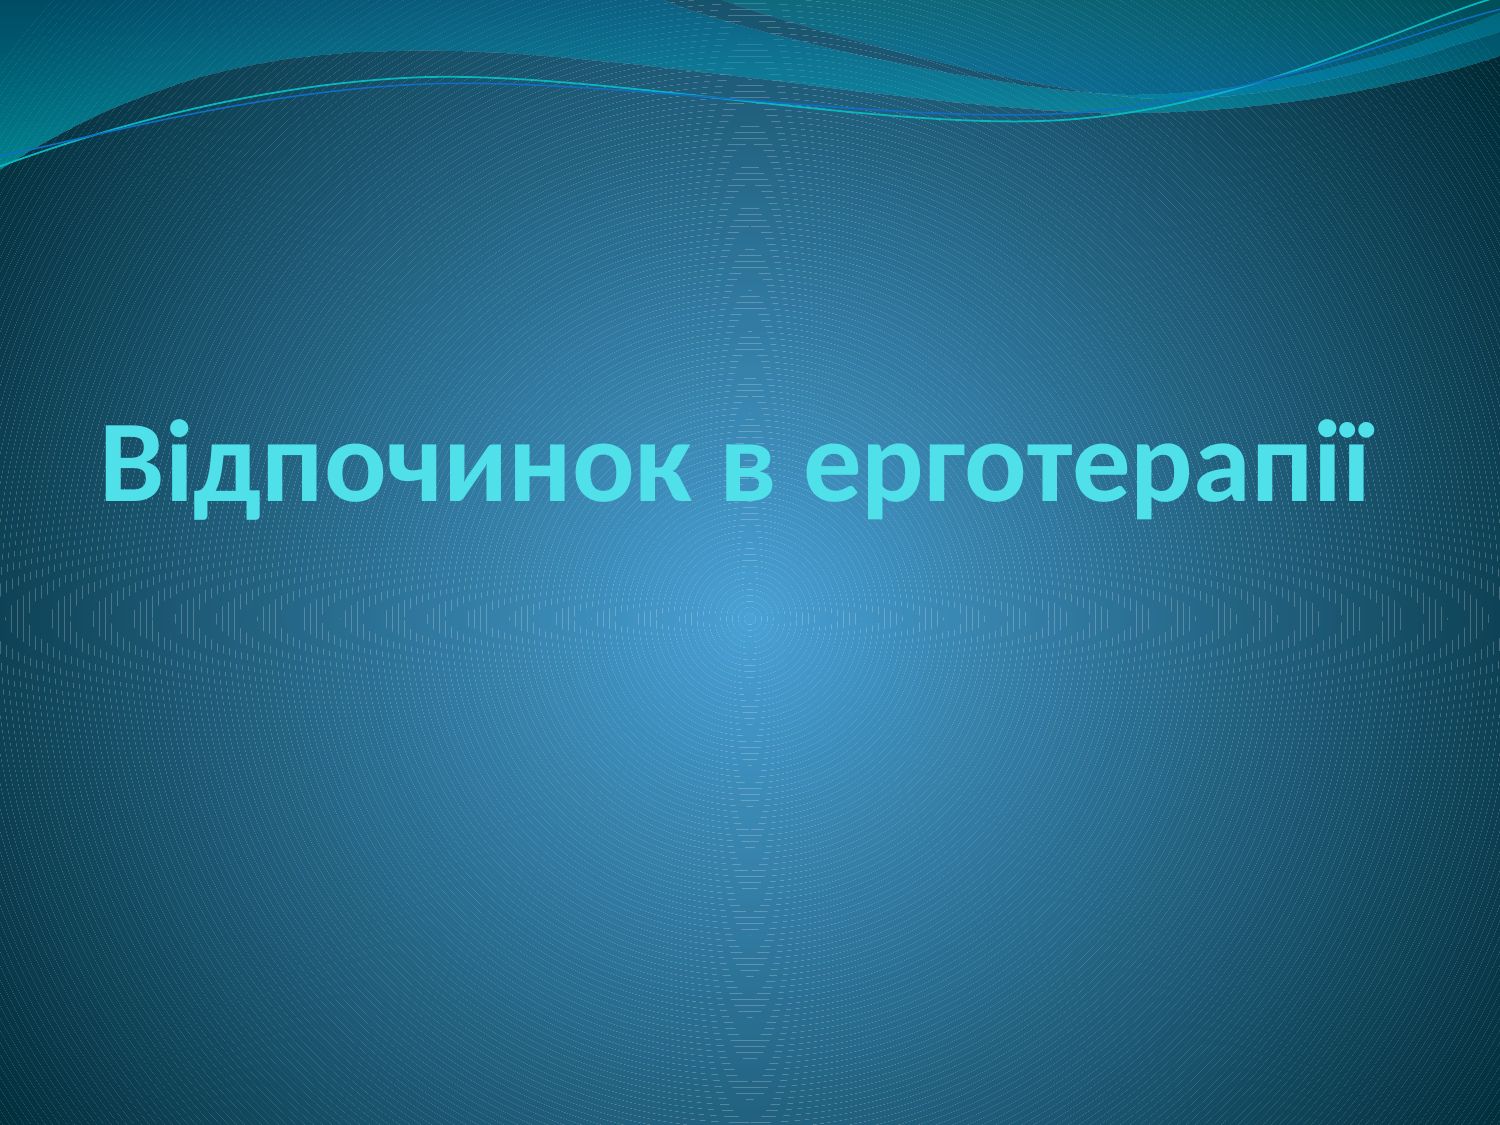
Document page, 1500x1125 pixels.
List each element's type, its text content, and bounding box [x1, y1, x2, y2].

title Відпочинок в ерготерапії [87, 224, 1376, 525]
